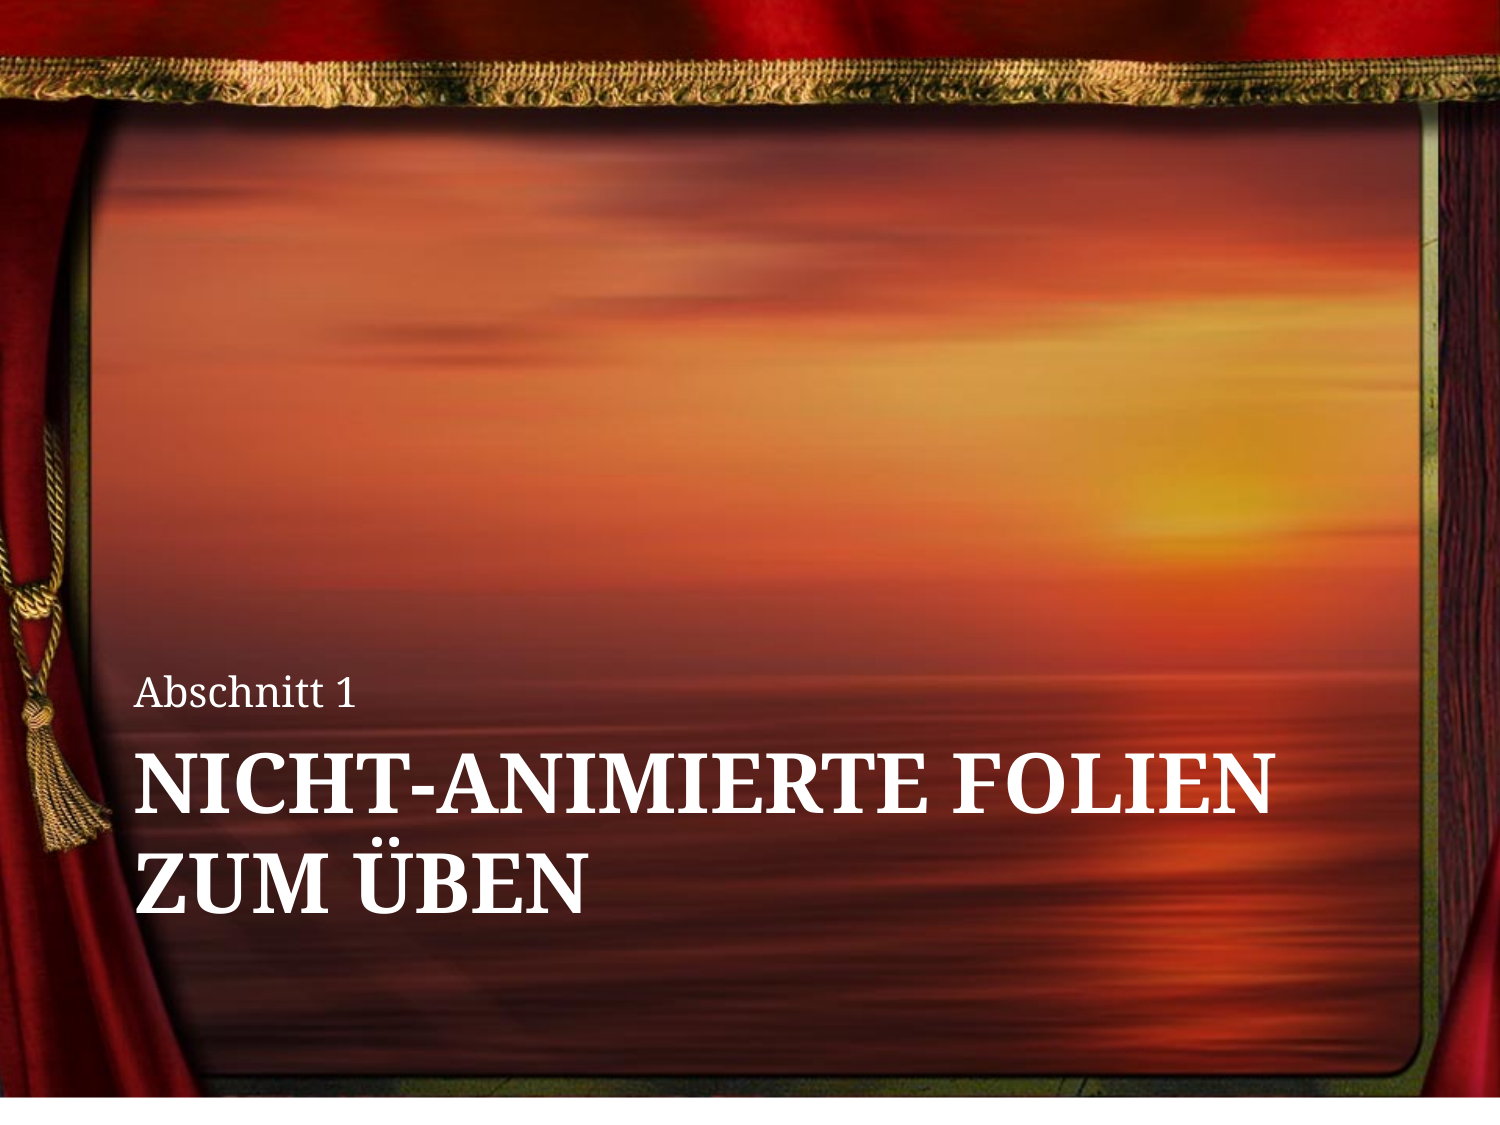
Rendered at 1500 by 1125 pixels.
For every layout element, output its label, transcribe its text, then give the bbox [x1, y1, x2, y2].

title Nicht-Animierte Folien zum Üben [118, 723, 1394, 947]
picture [0, 0, 1500, 1125]
list Abschnitt 1 [118, 476, 1394, 723]
